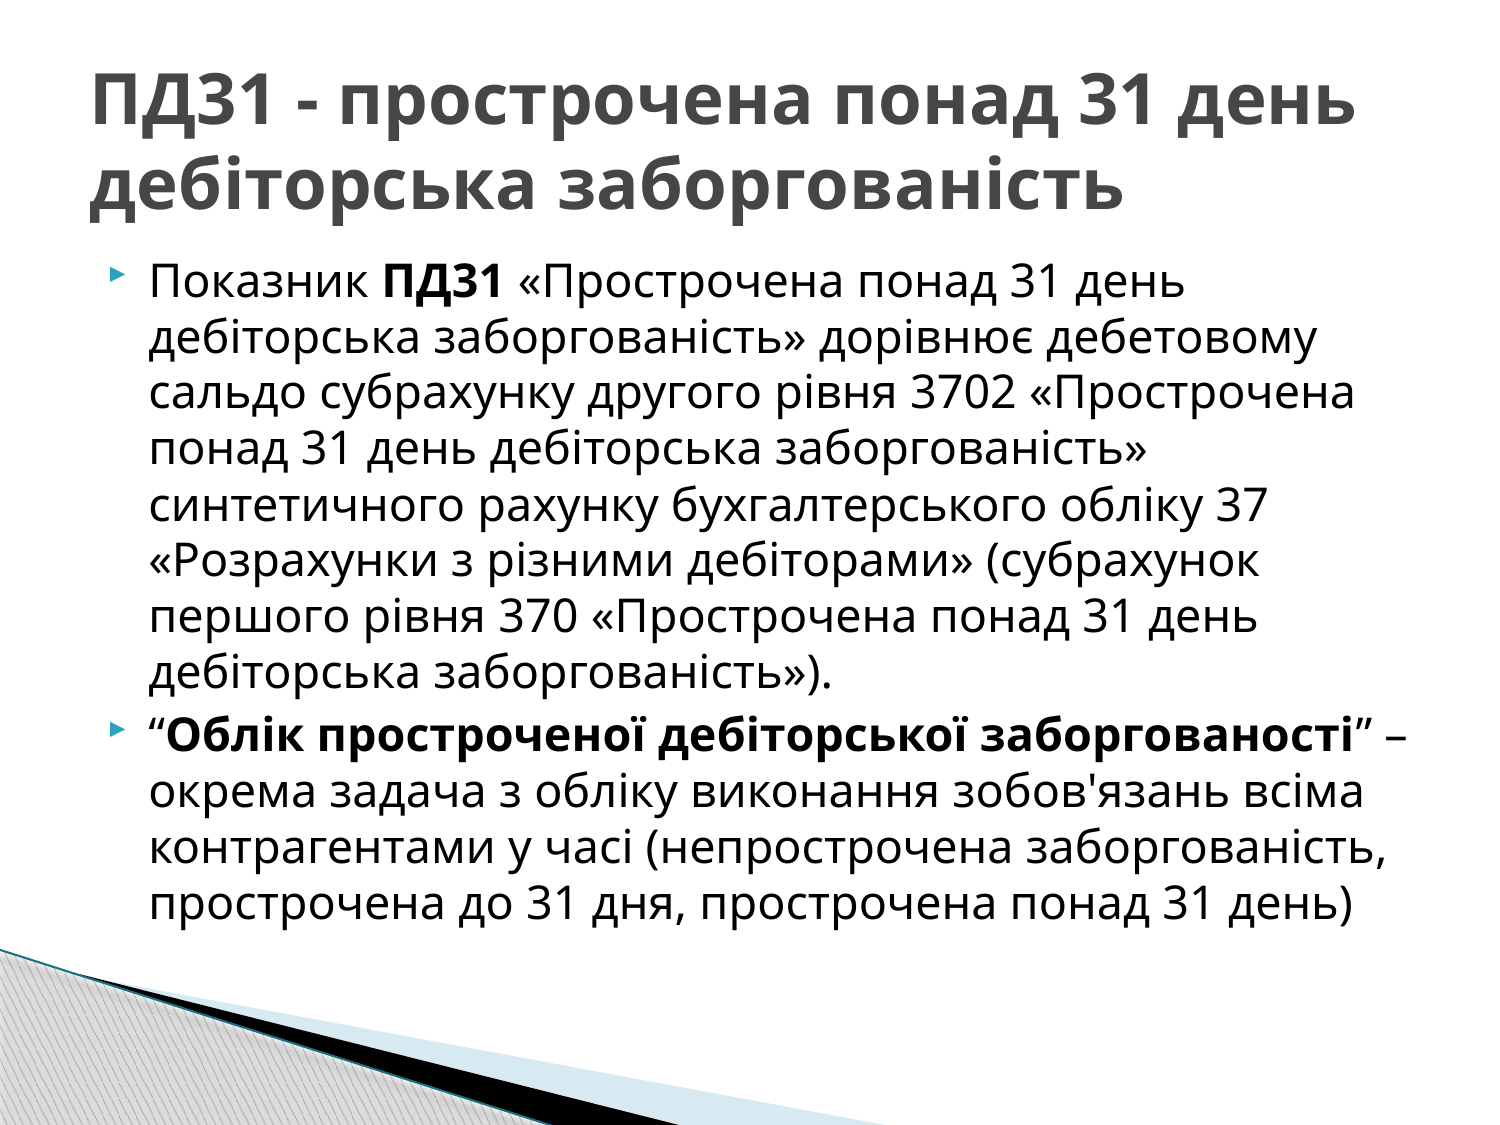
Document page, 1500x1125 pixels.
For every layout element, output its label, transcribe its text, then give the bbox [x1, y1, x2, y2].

list Показник ПД31 «Прострочена понад 31 день дебіторська заборгованість» дорівнює дебетовому сальдо субрахунку другого рівня 3702 «Прострочена понад 31 день дебіторська заборгованість» синтетичного рахунку бухгалтерського обліку 37 «Розрахунки з різними дебіторами» (субрахунок першого рівня 370 «Прострочена понад 31 день дебіторська заборгованість»). “Облік простроченої дебіторської заборгованості” – окрема задача з обліку виконання зобов'язань всіма контрагентами у часі (непрострочена заборгованість, прострочена до 31 дня, прострочена понад 31 день) [75, 243, 1425, 986]
title ПД31 - прострочена понад 31 день дебіторська заборгованість [75, 45, 1425, 233]
